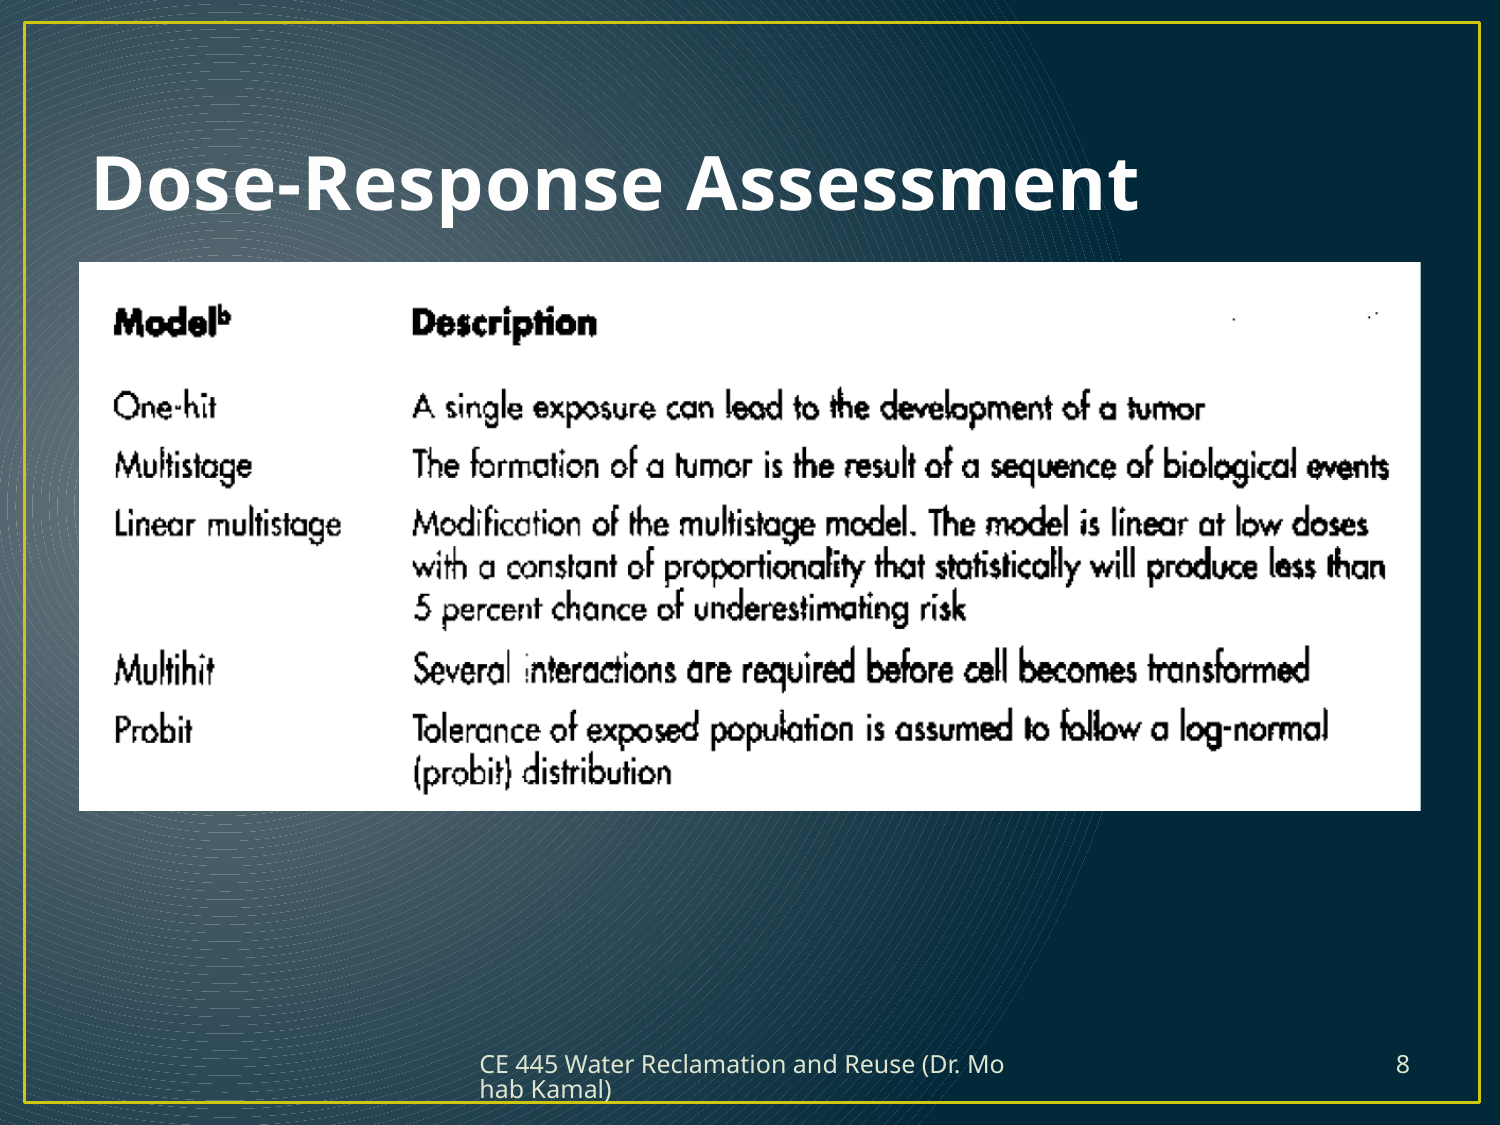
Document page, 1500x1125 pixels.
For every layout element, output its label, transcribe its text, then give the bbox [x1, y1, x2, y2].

footer CE 445 Water Reclamation and Reuse (Dr. Mohab Kamal) [464, 1035, 1036, 1096]
slide_number 8 [1074, 1035, 1425, 1096]
picture [78, 256, 1420, 812]
title Dose-Response Assessment [75, 45, 1425, 233]
picture [1062, 817, 1073, 826]
